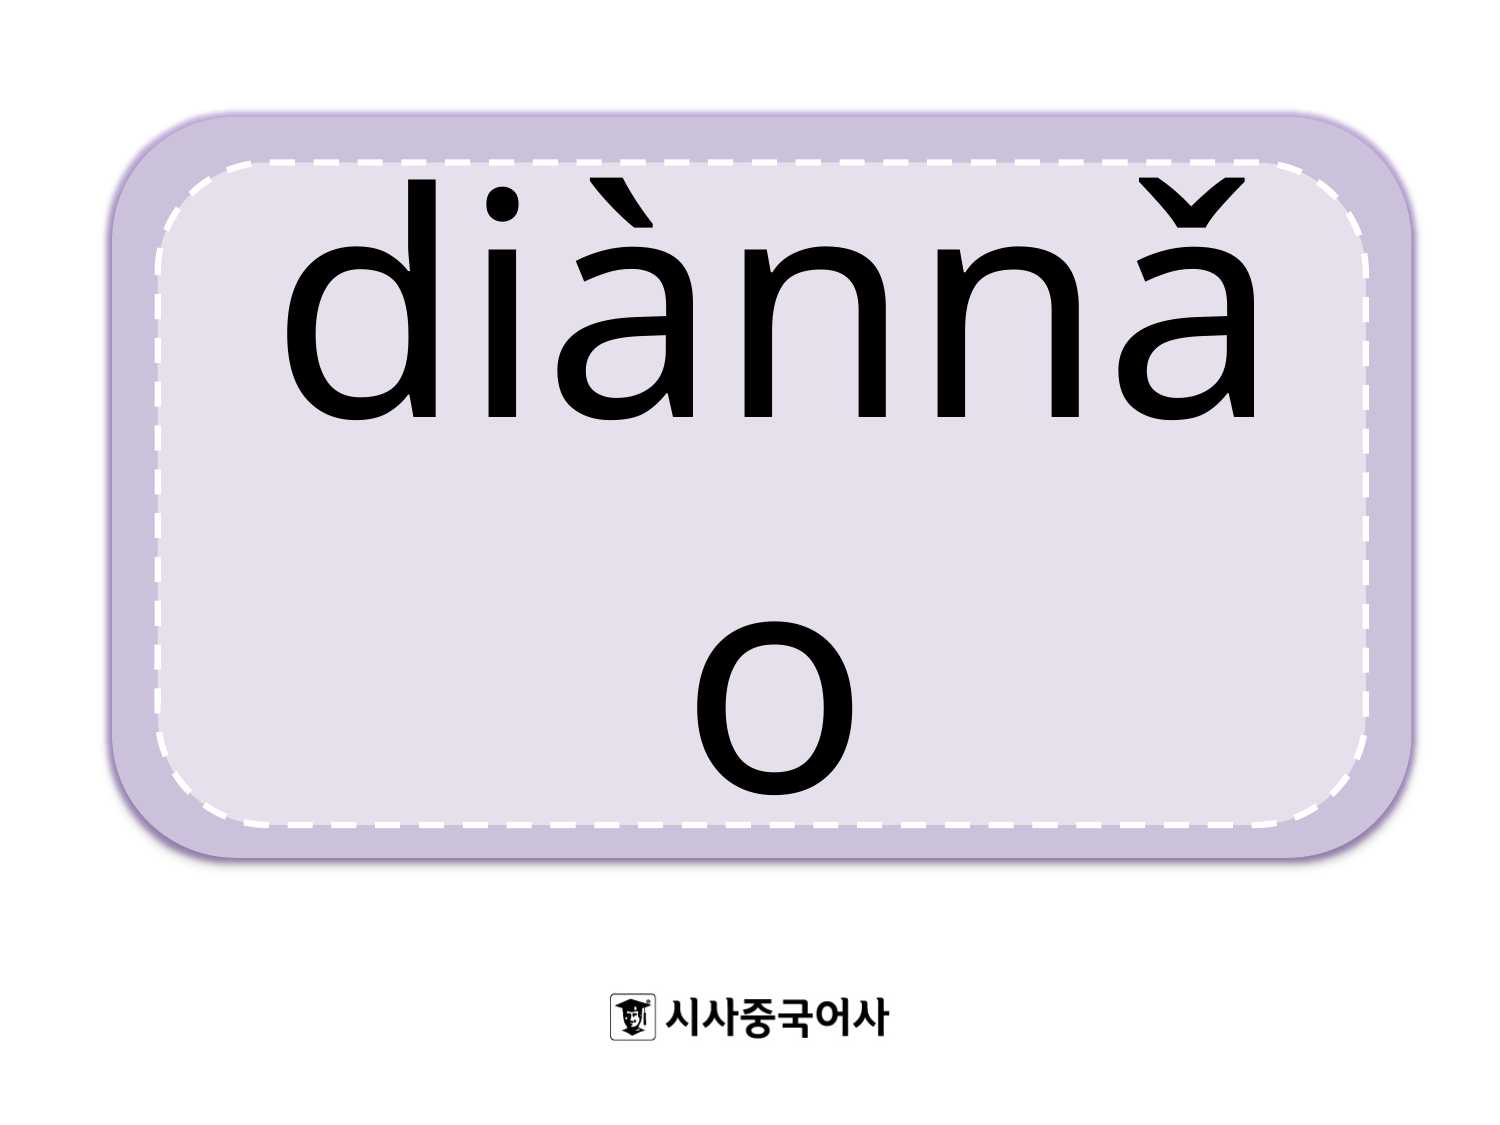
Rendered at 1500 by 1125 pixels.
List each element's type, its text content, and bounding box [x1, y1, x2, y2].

picture [602, 987, 898, 1047]
text_box diànnǎo [171, 149, 1380, 812]
